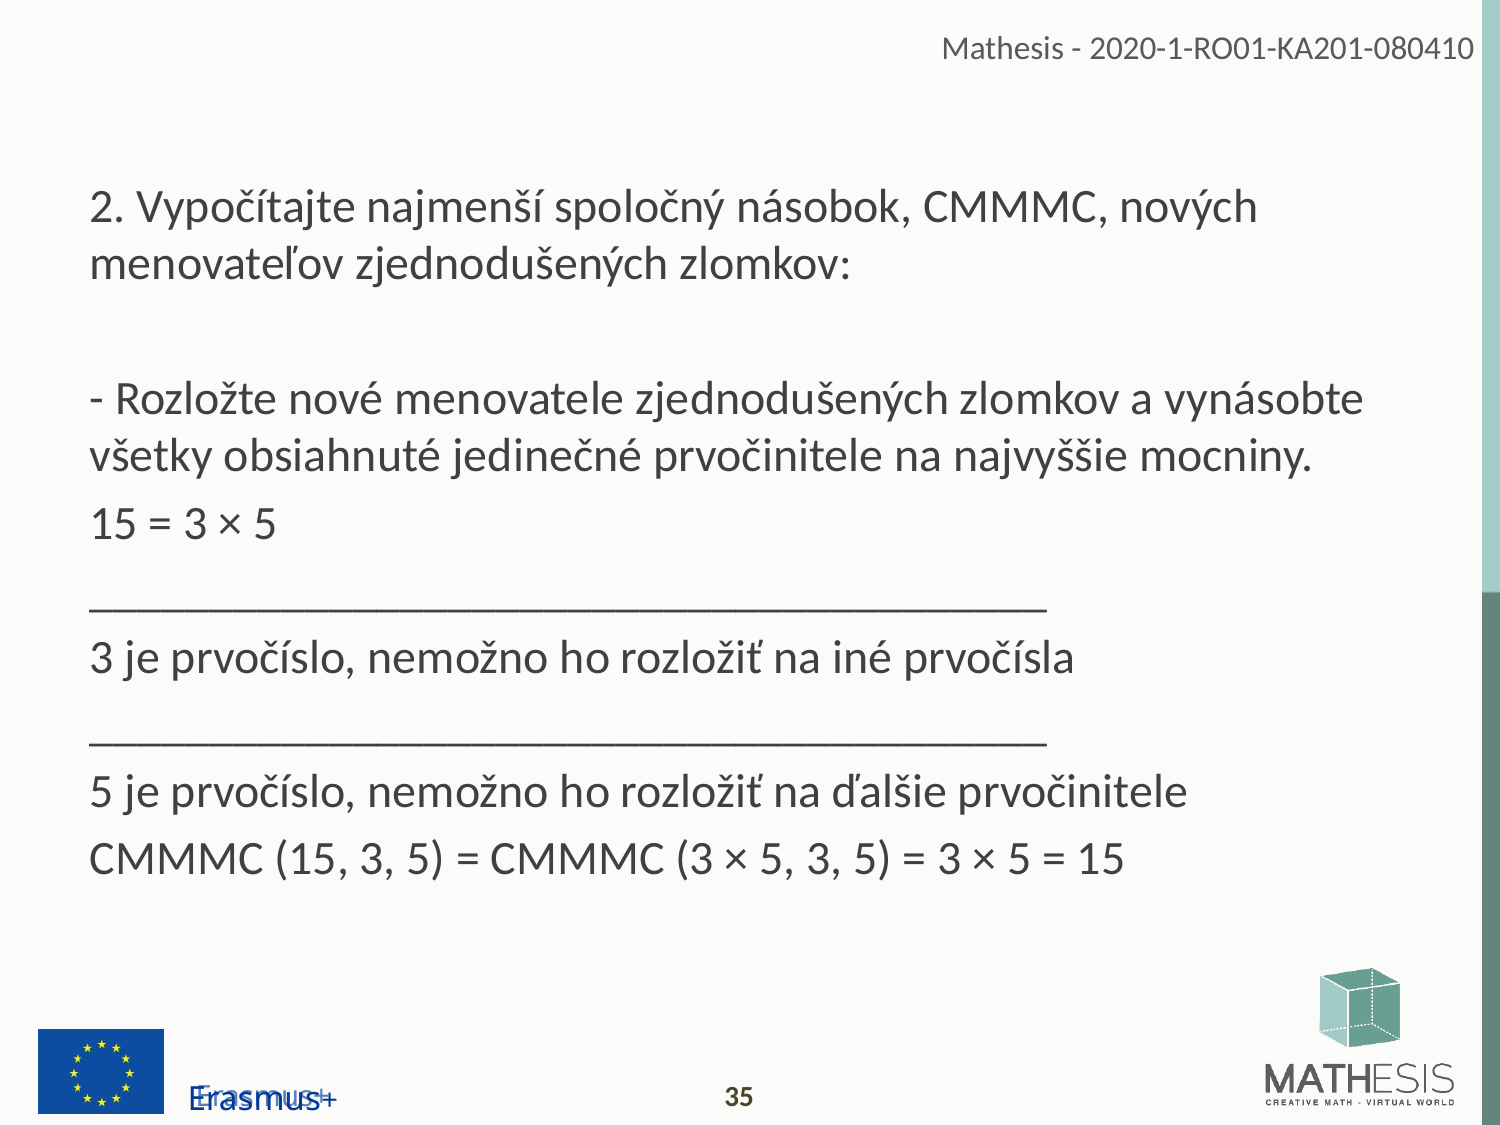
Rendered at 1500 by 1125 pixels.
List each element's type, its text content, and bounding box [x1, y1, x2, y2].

picture [38, 1029, 164, 1114]
list 2. Vypočítajte najmenší spoločný násobok, CMMMC, nových menovateľov zjednodušených zlomkov: - Rozložte nové menovatele zjednodušených zlomkov a vynásobte všetky obsiahnuté jedinečné prvočinitele na najvyššie mocniny. 15 = 3 × 5 ________________________________________ 3 je prvočíslo, nemožno ho rozložiť na iné prvočísla ________________________________________ 5 je prvočíslo, nemožno ho rozložiť na ďalšie prvočinitele CMMMC (15, 3, 5) = CMMMC (3 × 5, 3, 5) = 3 × 5 = 15 [75, 167, 1425, 910]
